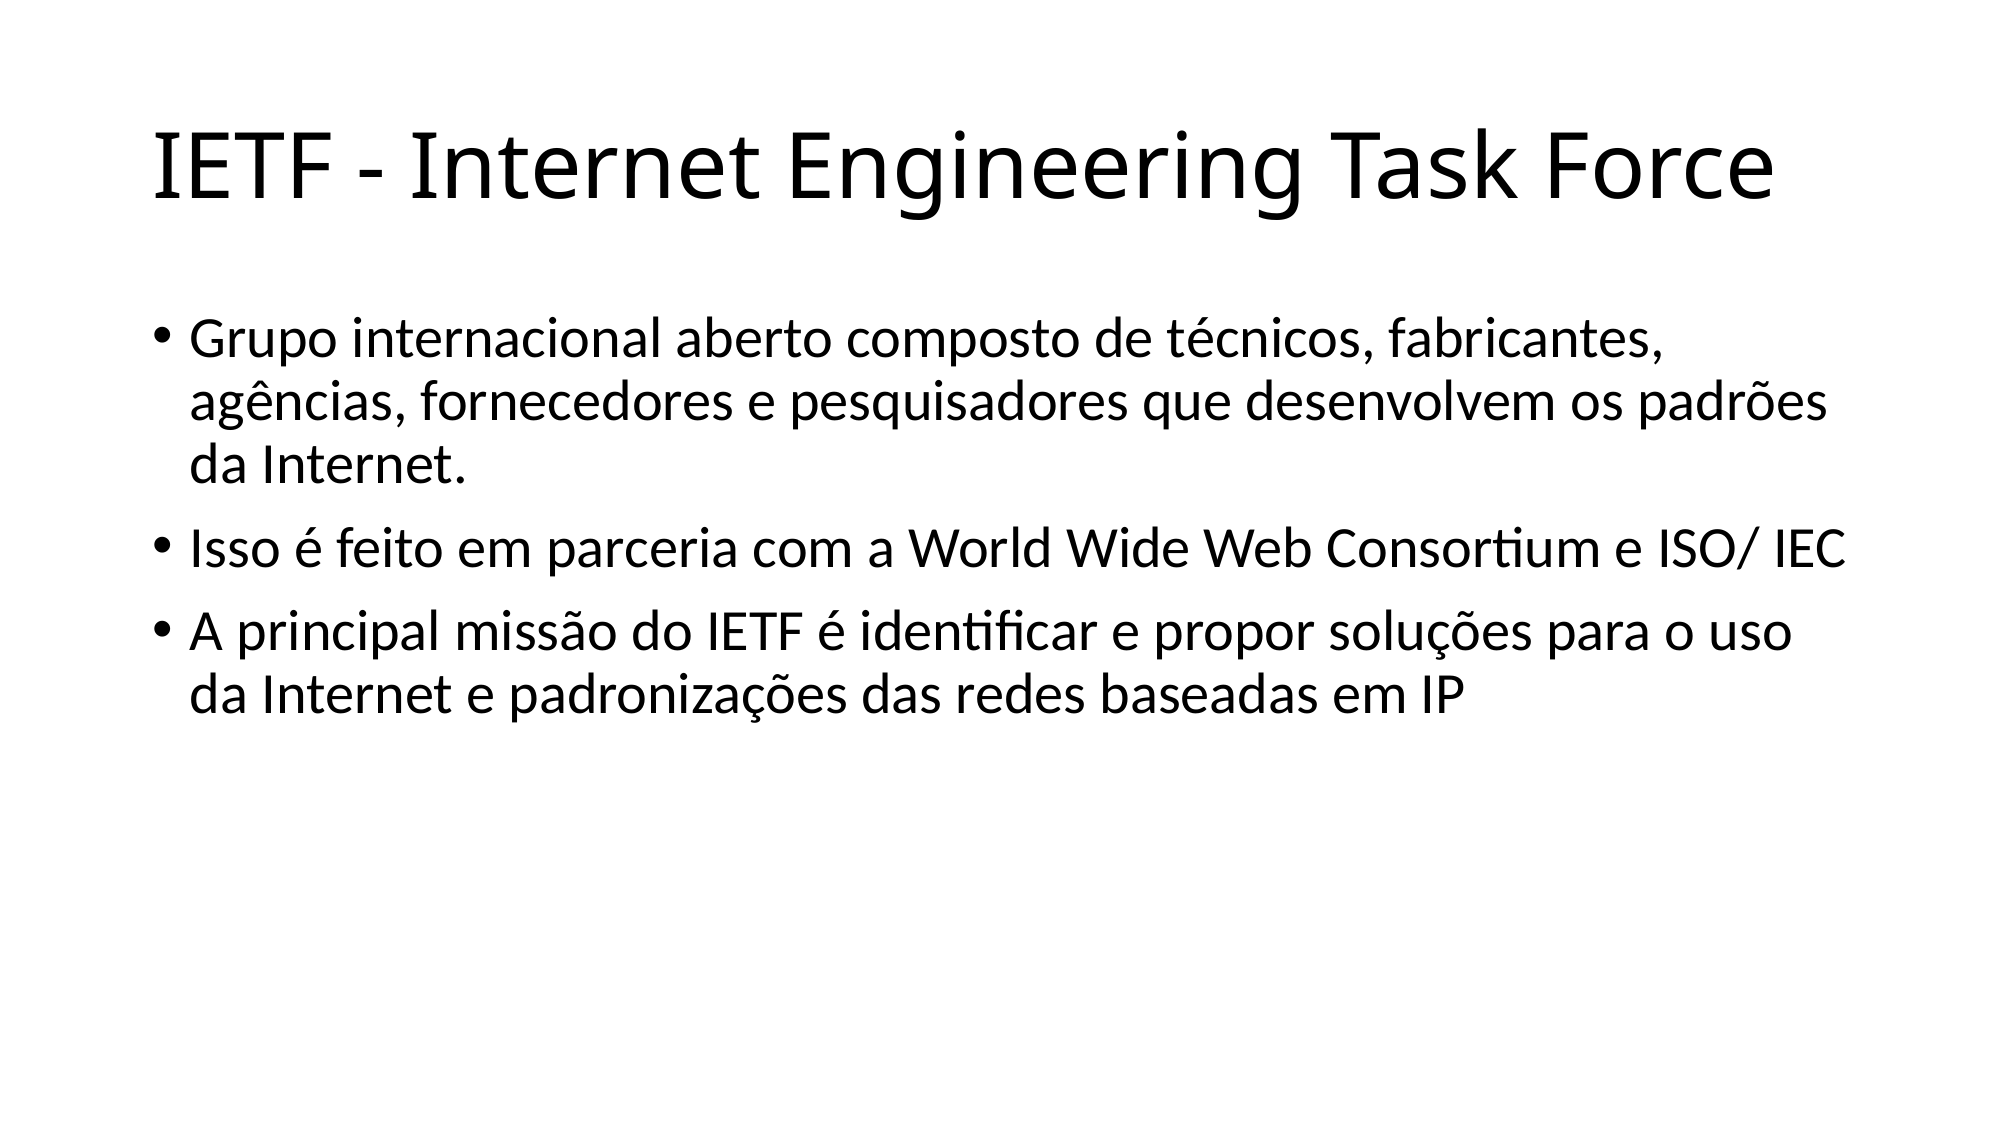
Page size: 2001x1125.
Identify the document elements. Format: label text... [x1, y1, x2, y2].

title IETF - Internet Engineering Task Force [137, 59, 1863, 278]
list Grupo internacional aberto composto de técnicos, fabricantes, agências, fornecedores e pesquisadores que desenvolvem os padrões da Internet. Isso é feito em parceria com a World Wide Web Consortium e ISO/ IEC A principal missão do IETF é identificar e propor soluções para o uso da Internet e padronizações das redes baseadas em IP [137, 299, 1863, 1014]
